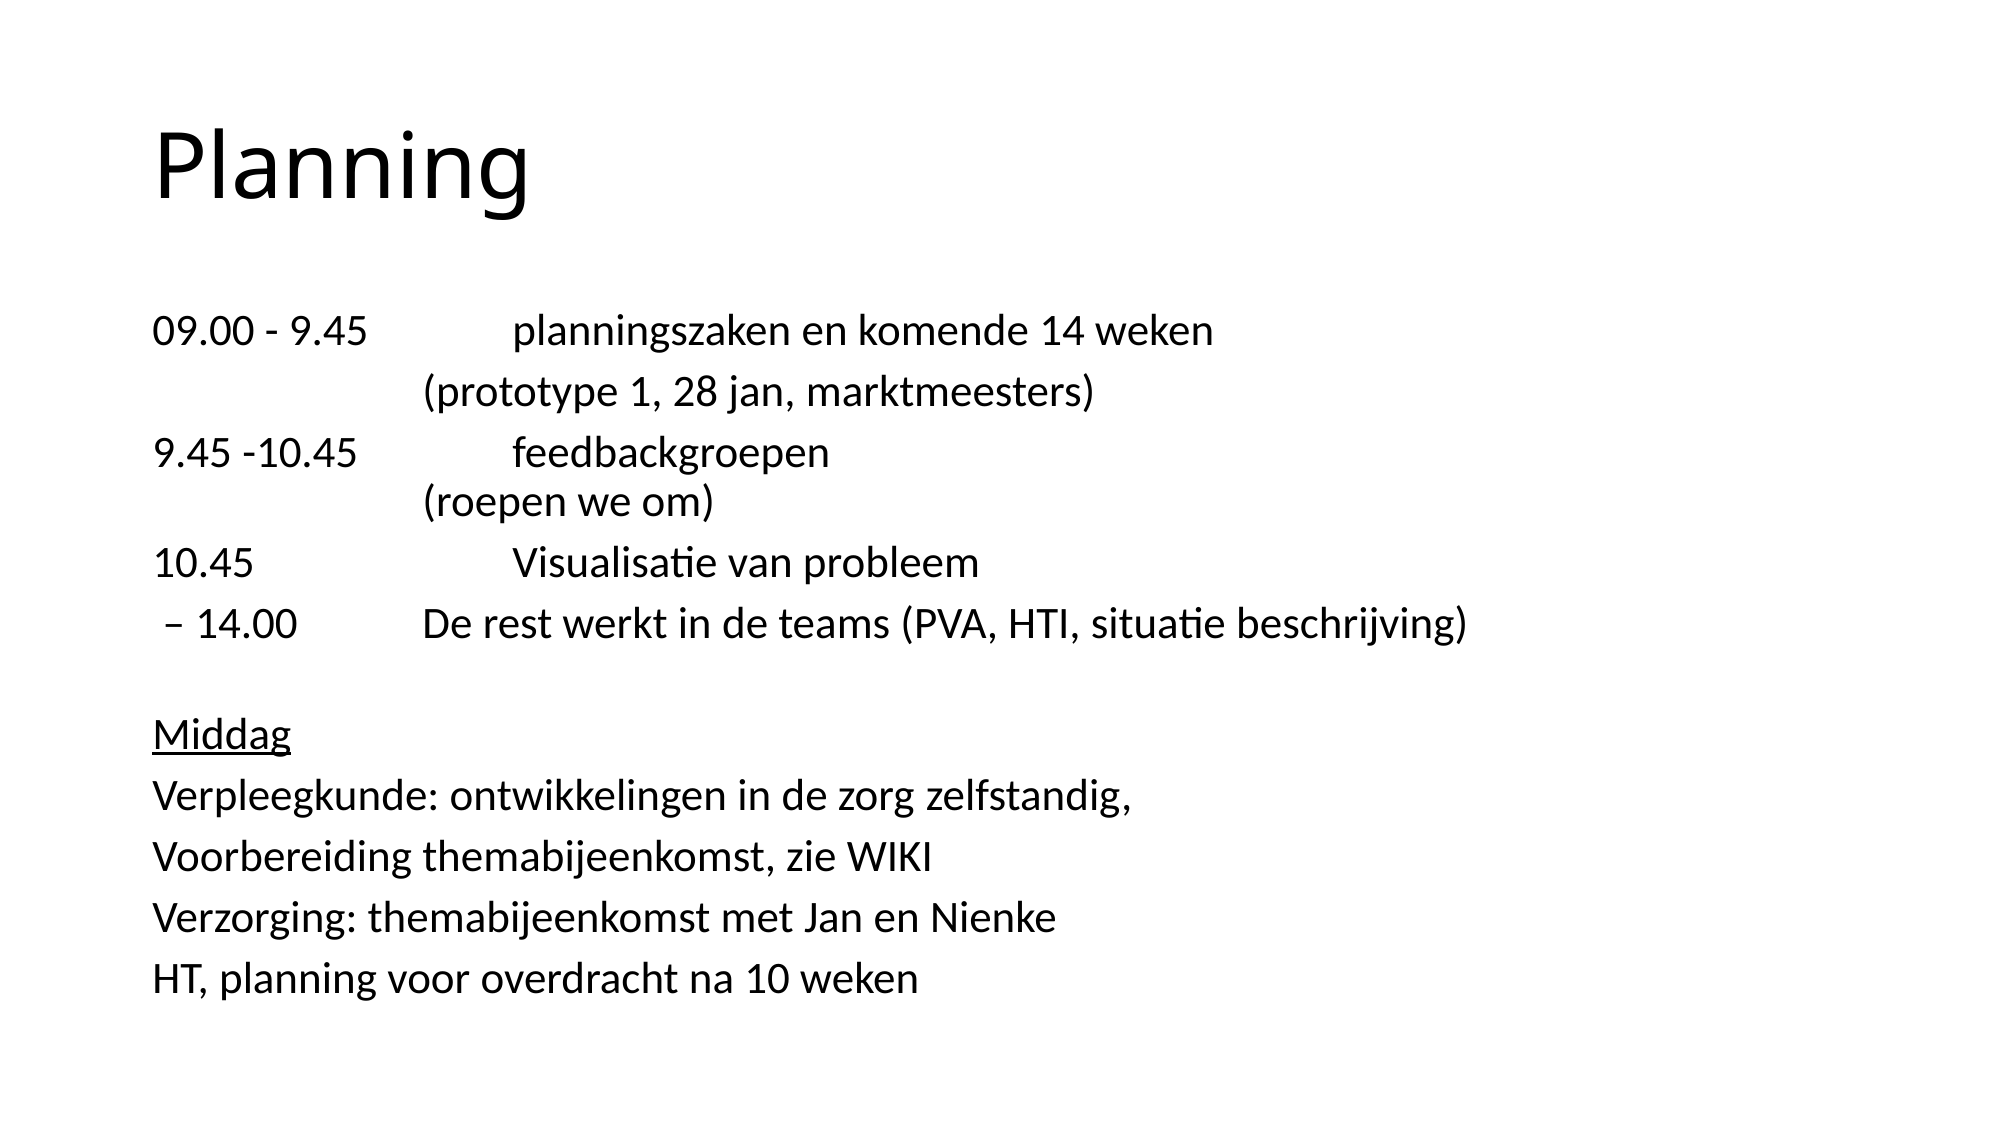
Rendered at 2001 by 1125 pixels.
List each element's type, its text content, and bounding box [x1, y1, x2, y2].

list 09.00 - 9.45 planningszaken en komende 14 weken (prototype 1, 28 jan, marktmeesters) 9.45 -10.45 feedbackgroepen (roepen we om) 10.45 Visualisatie van probleem – 14.00 De rest werkt in de teams (PVA, HTI, situatie beschrijving) Middag Verpleegkunde: ontwikkelingen in de zorg zelfstandig, Voorbereiding themabijeenkomst, zie WIKI Verzorging: themabijeenkomst met Jan en Nienke HT, planning voor overdracht na 10 weken [137, 299, 1863, 1014]
title Planning [137, 59, 1863, 278]
